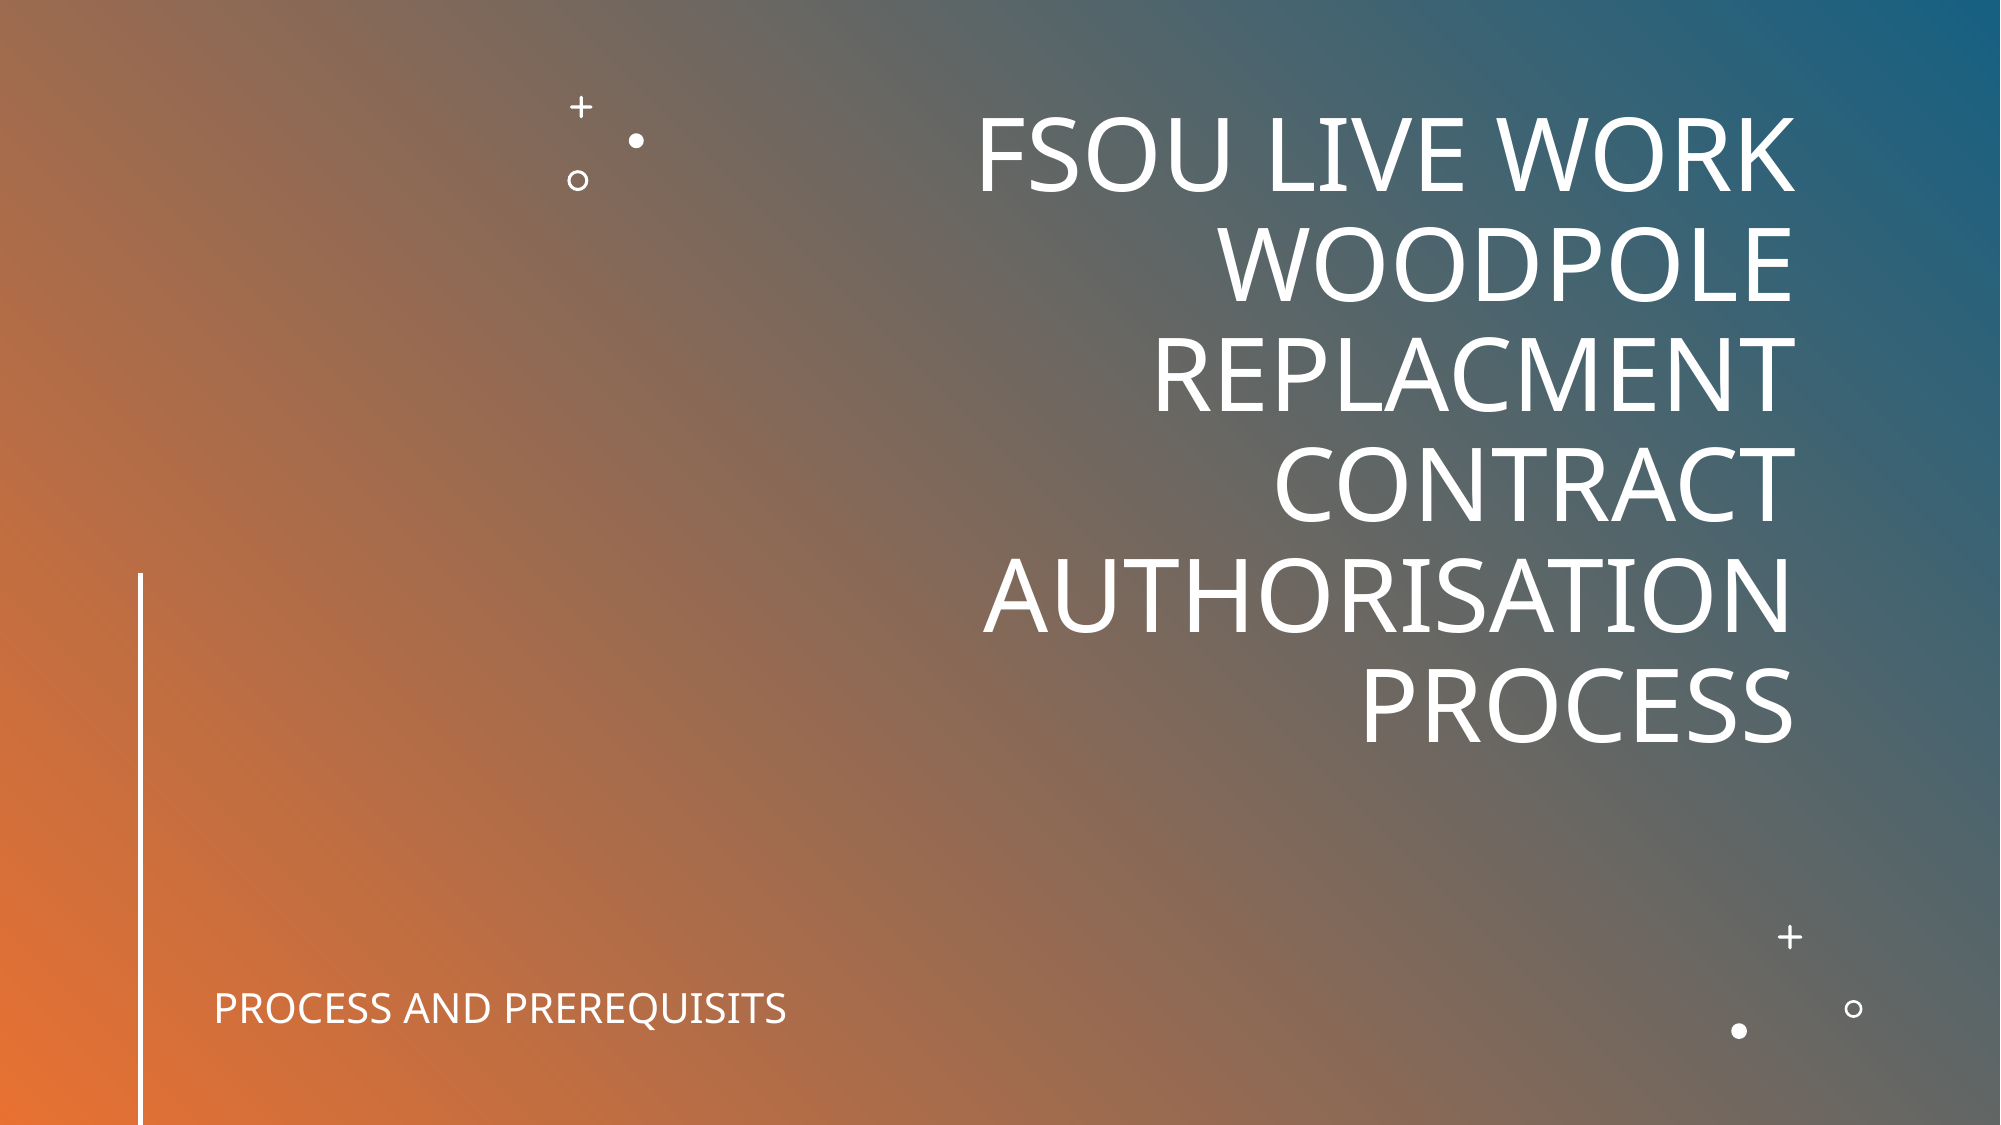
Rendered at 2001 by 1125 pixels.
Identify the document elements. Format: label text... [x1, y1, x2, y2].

title FSOU LIVE WORK WOODPOLE REPLACMENT CONTRACT AUTHORISATION PROCESS [636, 95, 1812, 779]
text_box [567, 170, 589, 192]
text_box [628, 133, 644, 149]
text_box [1731, 1023, 1747, 1039]
text_box [569, 95, 593, 119]
text_box [1777, 924, 1803, 950]
text_box [1844, 1000, 1863, 1018]
subtitle PROCESS AND PREREQUISITS [198, 979, 1606, 1063]
text_box [0, 0, 2000, 1125]
